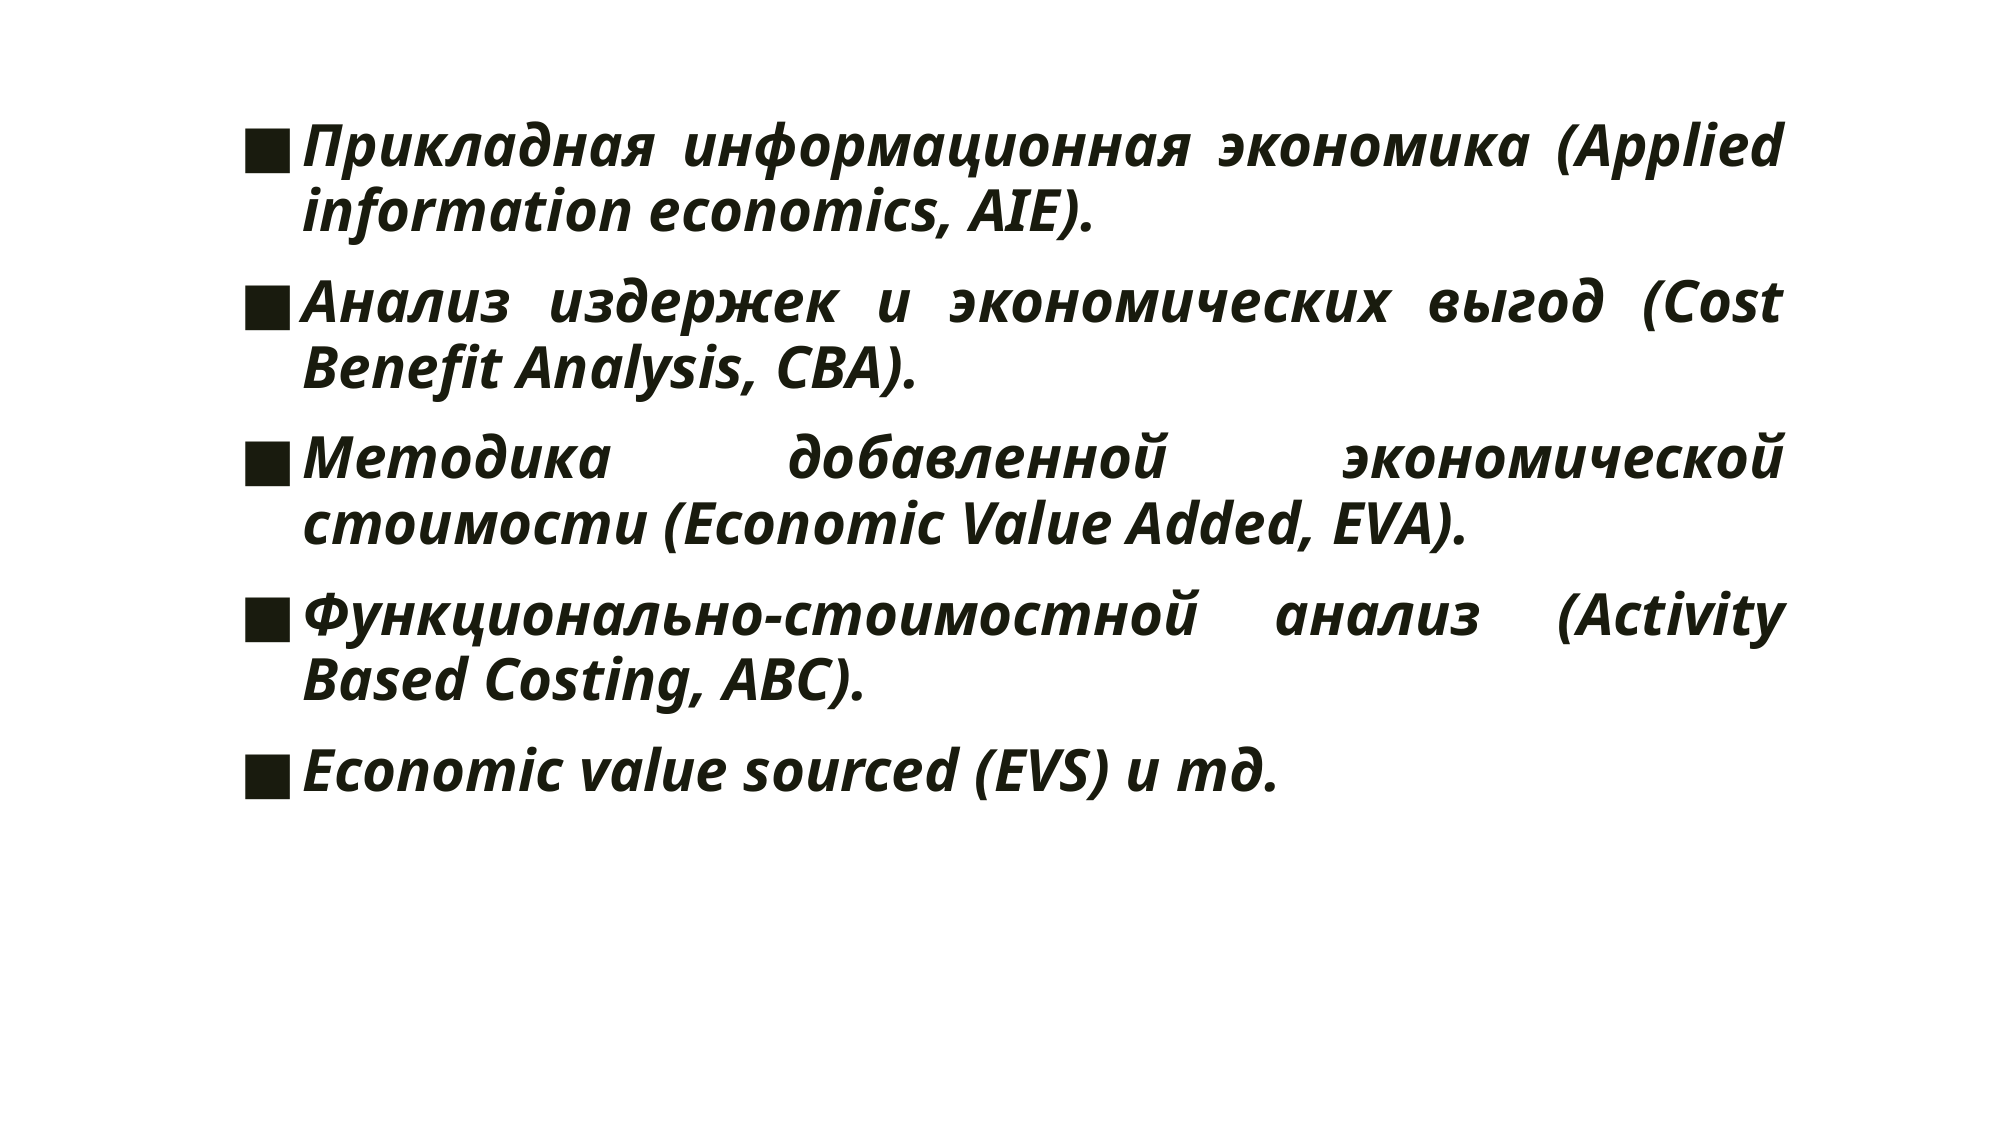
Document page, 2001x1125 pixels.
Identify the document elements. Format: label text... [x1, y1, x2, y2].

list Прикладная информационная экономика (Applied information economics, AIE). Анализ издержек и экономических выгод (Cost Benefit Analysis, CBA). Методика добавленной экономической стоимости (Economic Value Added, EVA). Функционально-стоимостной анализ (Activity Based Costing, ABC). Economic value sourced (EVS) и тд. [225, 106, 1800, 963]
